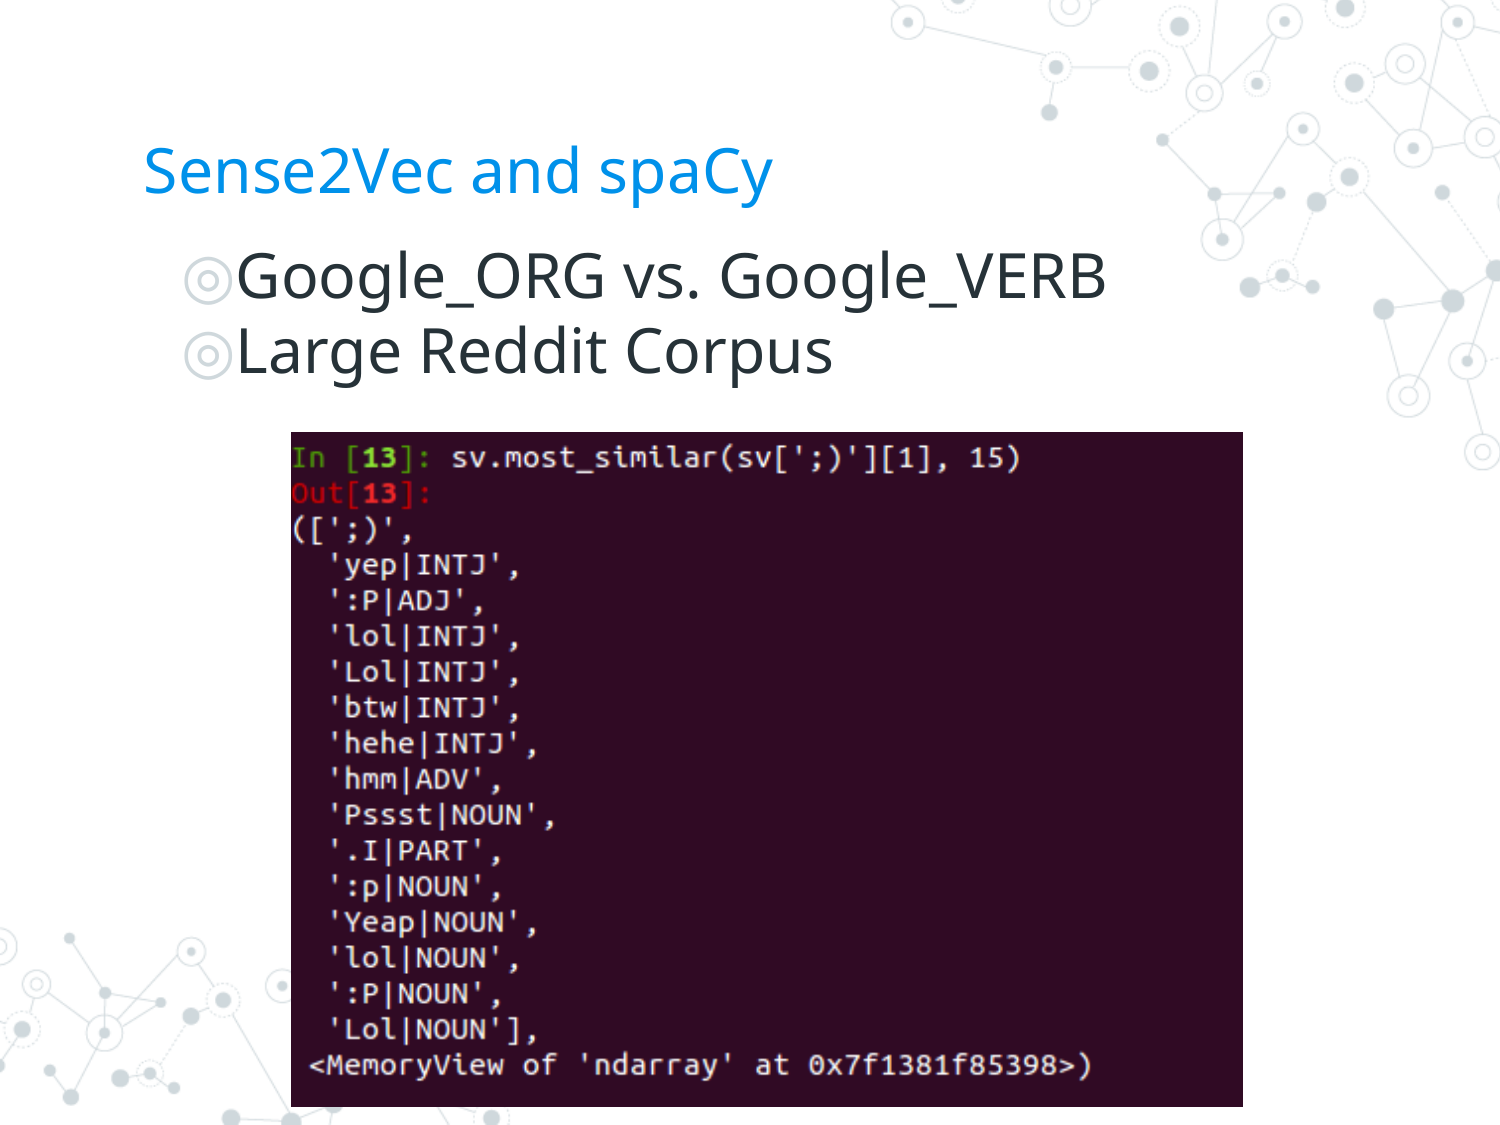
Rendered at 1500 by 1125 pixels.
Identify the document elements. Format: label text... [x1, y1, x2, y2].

list Google_ORG vs. Google_VERB Large Reddit Corpus [128, 221, 1372, 1003]
title Sense2Vec and spaCy [128, 67, 1372, 221]
picture [0, 0, 1500, 1125]
